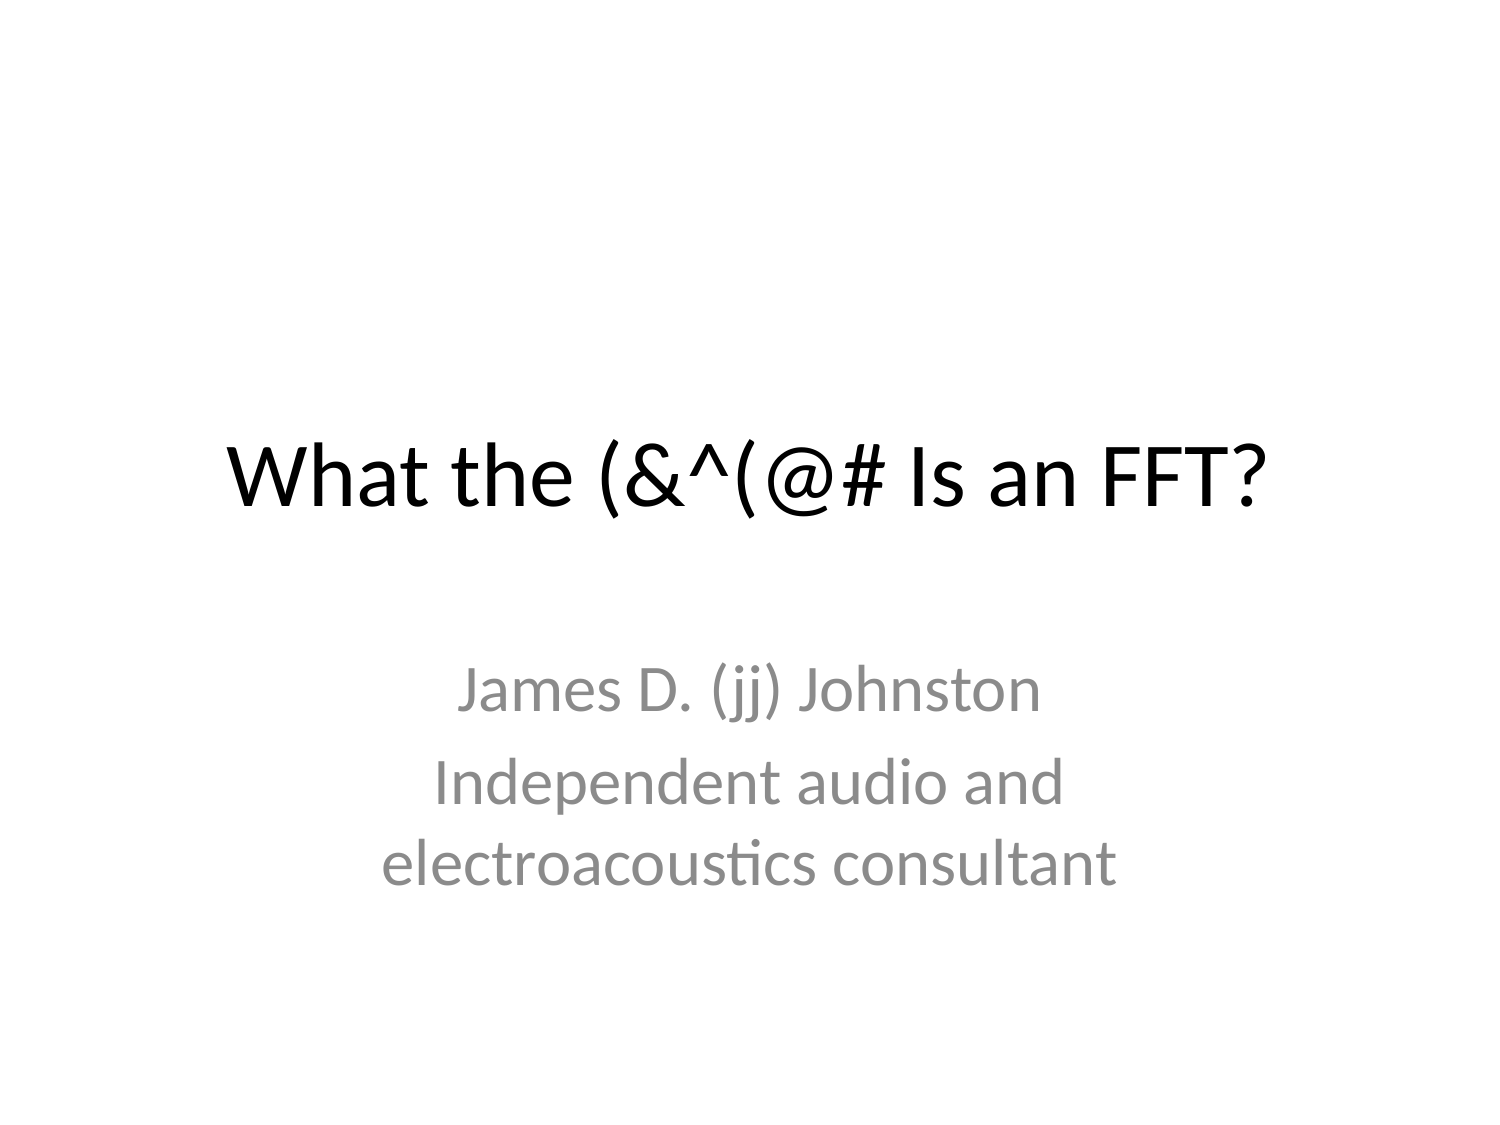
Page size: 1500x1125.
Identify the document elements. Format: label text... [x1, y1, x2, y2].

title What the (&^(@# Is an FFT? [112, 349, 1388, 591]
subtitle James D. (jj) Johnston Independent audio and electroacoustics consultant [225, 637, 1275, 925]
